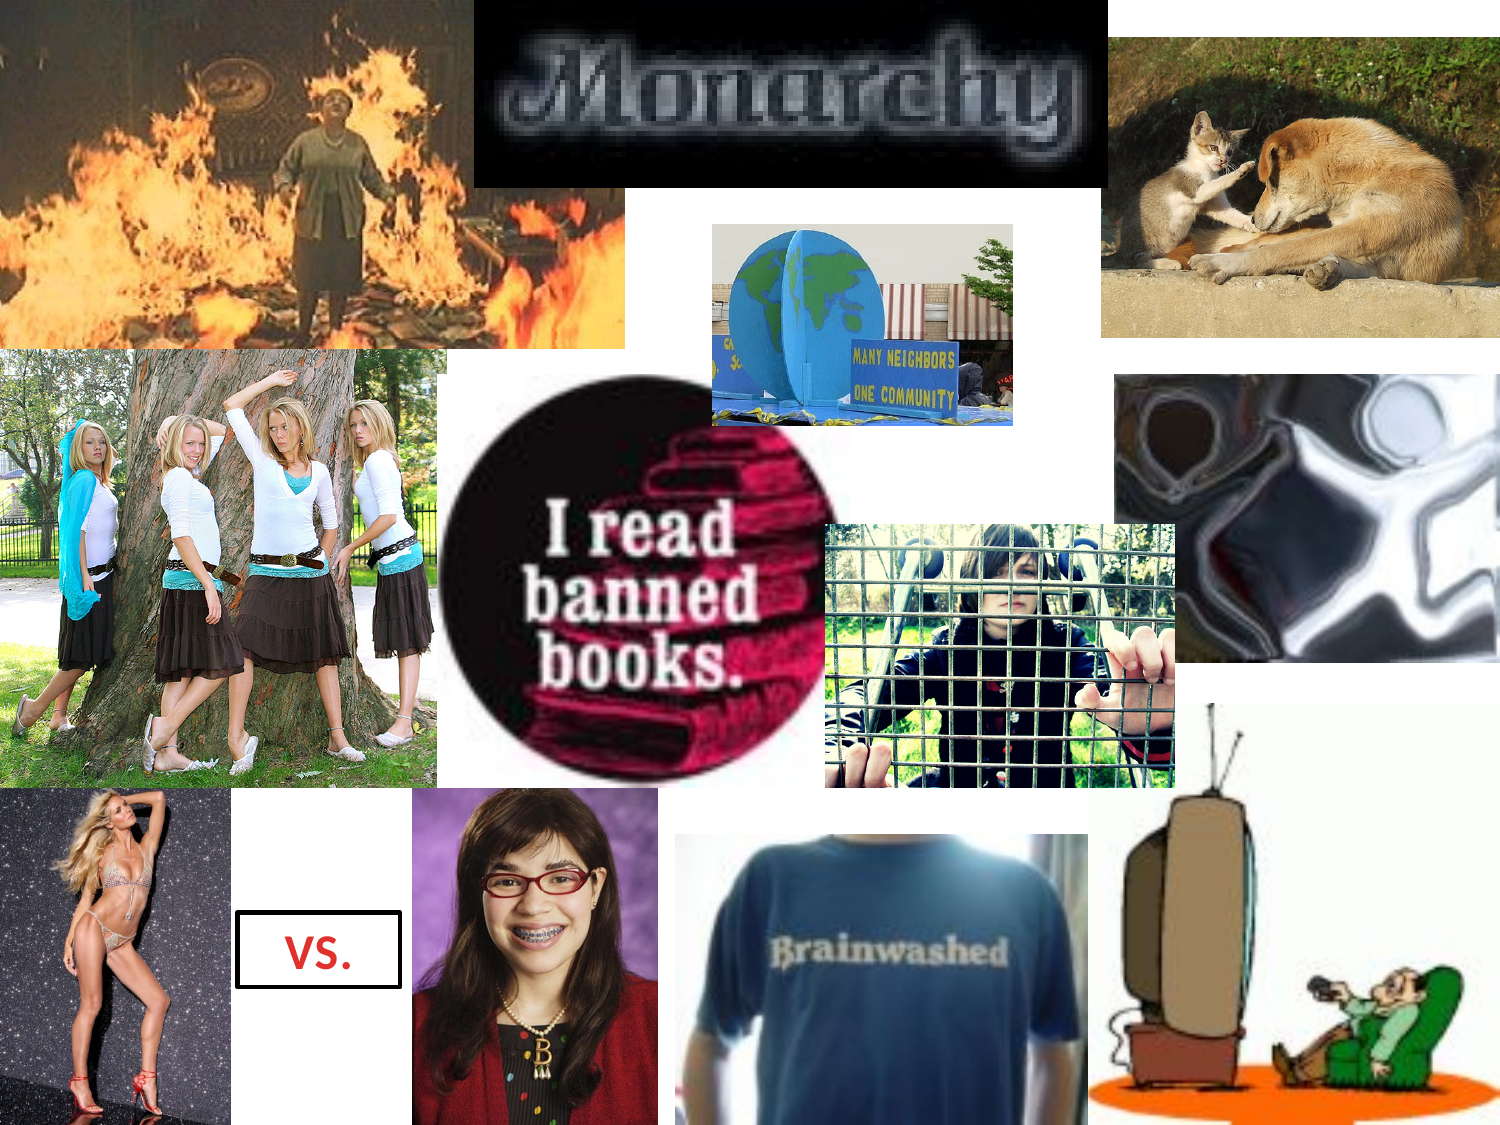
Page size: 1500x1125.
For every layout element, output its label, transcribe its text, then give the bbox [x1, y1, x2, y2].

text_box VS. [236, 910, 402, 989]
picture [0, 0, 1500, 1125]
